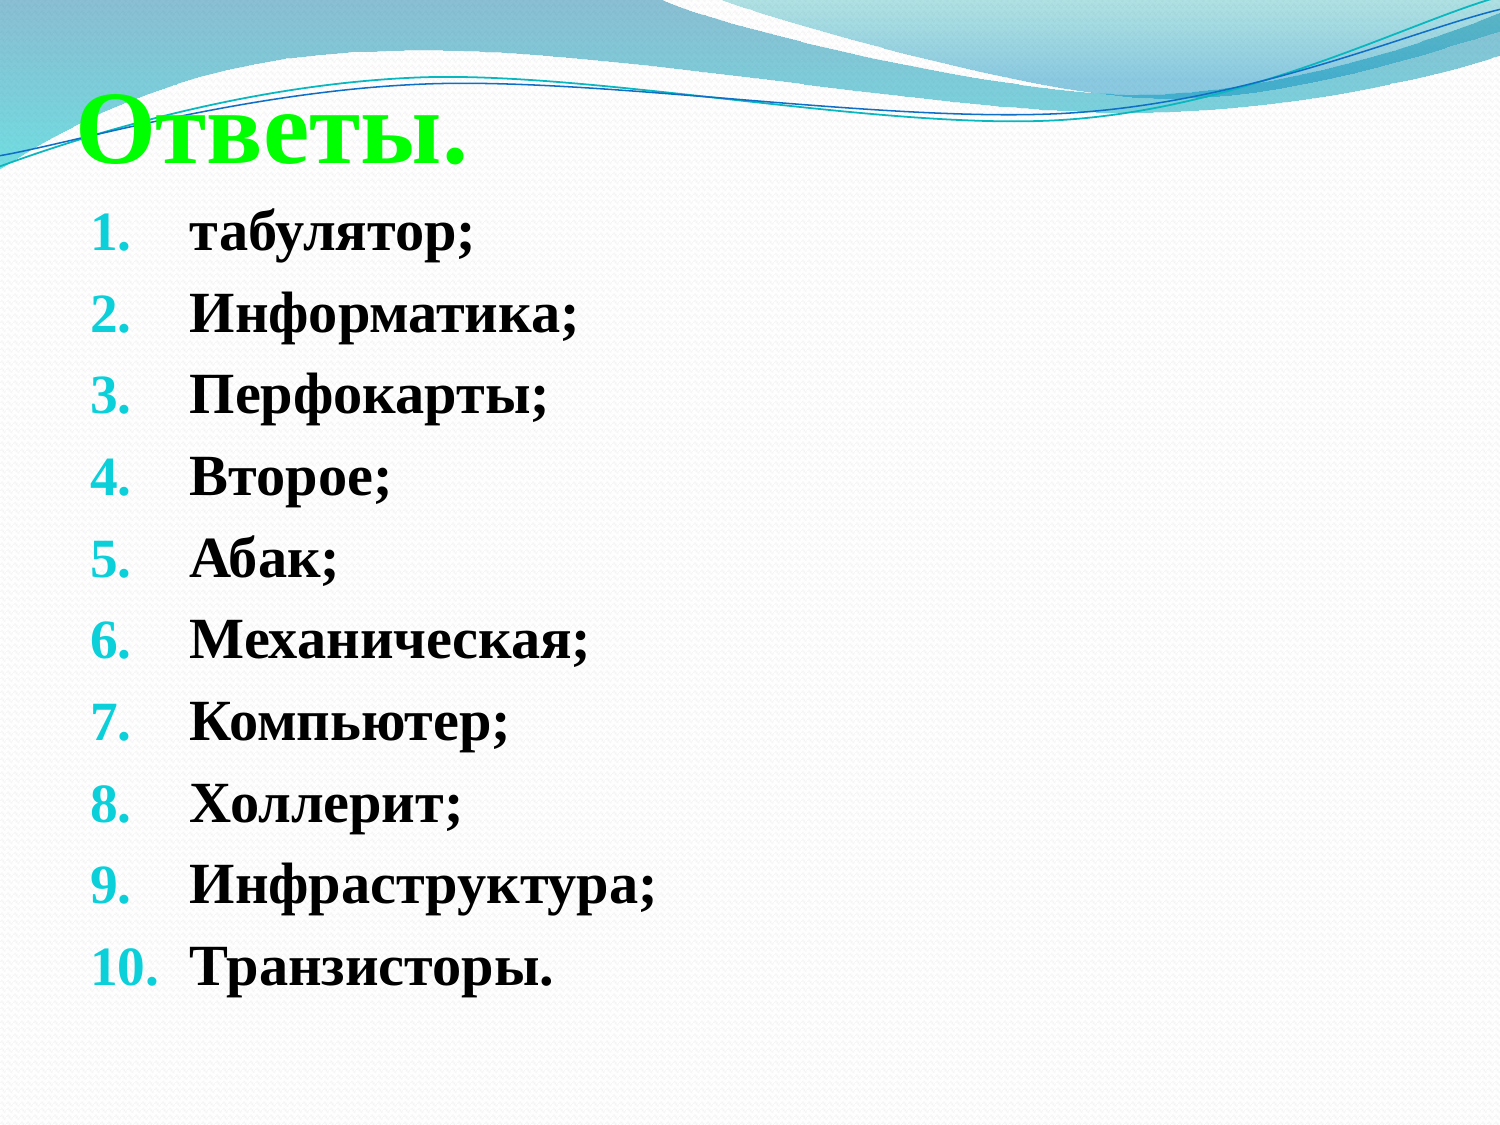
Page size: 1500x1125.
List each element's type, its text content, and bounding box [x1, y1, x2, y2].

list табулятор; Информатика; Перфокарты; Второе; Абак; Механическая; Компьютер; Холлерит; Инфраструктура; Транзисторы. [74, 184, 1426, 1059]
title Ответы. [74, 45, 1426, 184]
